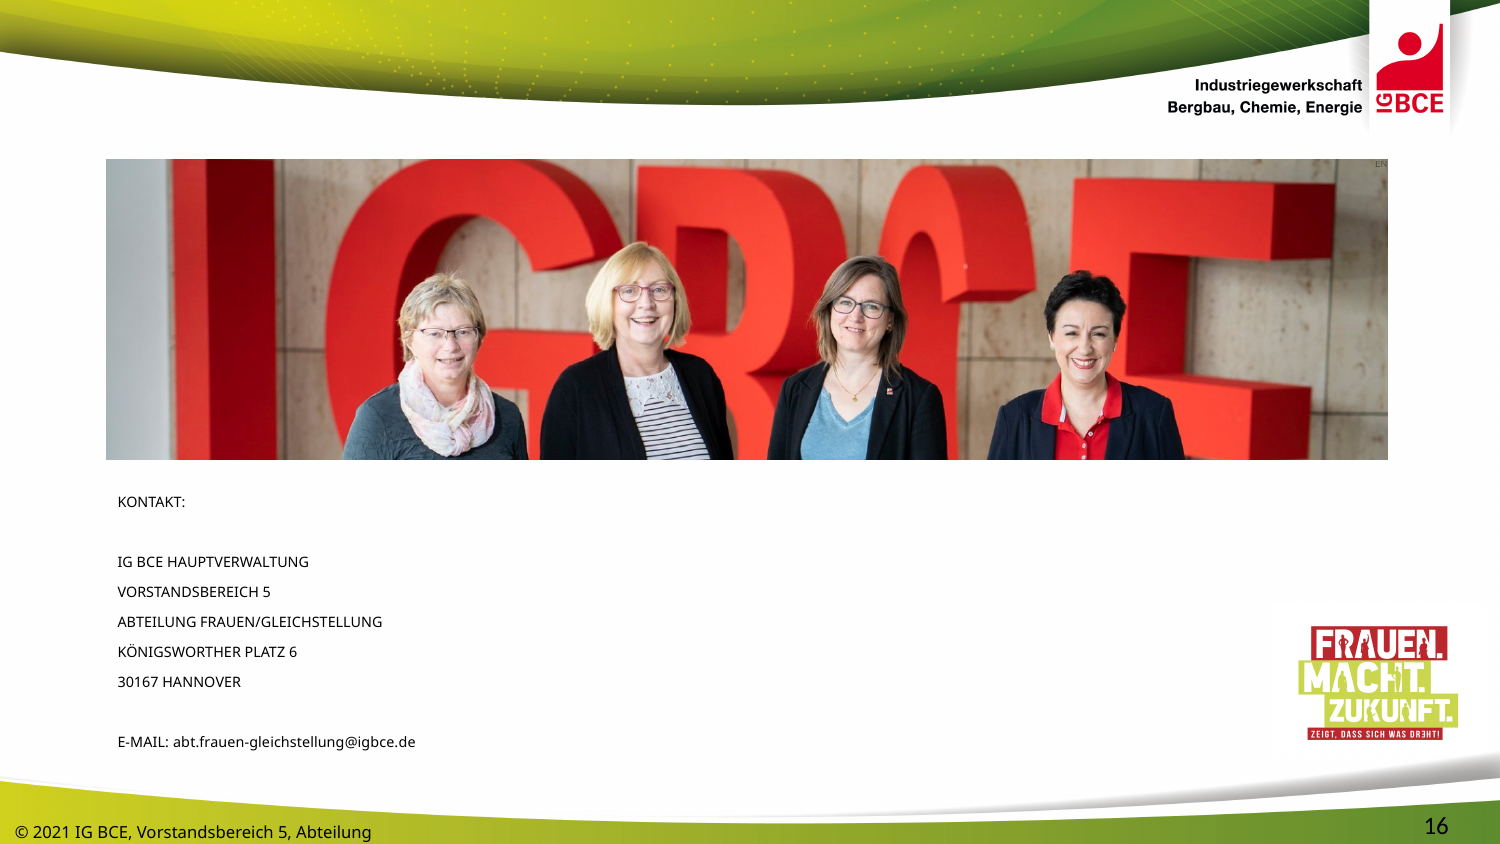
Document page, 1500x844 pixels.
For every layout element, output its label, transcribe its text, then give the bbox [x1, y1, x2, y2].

slide_number 16 [1114, 801, 1465, 844]
picture [0, 0, 1500, 844]
text_box Kontakt: IG BCE Hauptverwaltung Vorstandsbereich 5 Abteilung Frauen/Gleichstellung Königsworther Platz 6 30167 Hannover E-Mail: abt.frauen-gleichstellung@igbce.de [106, 468, 874, 761]
